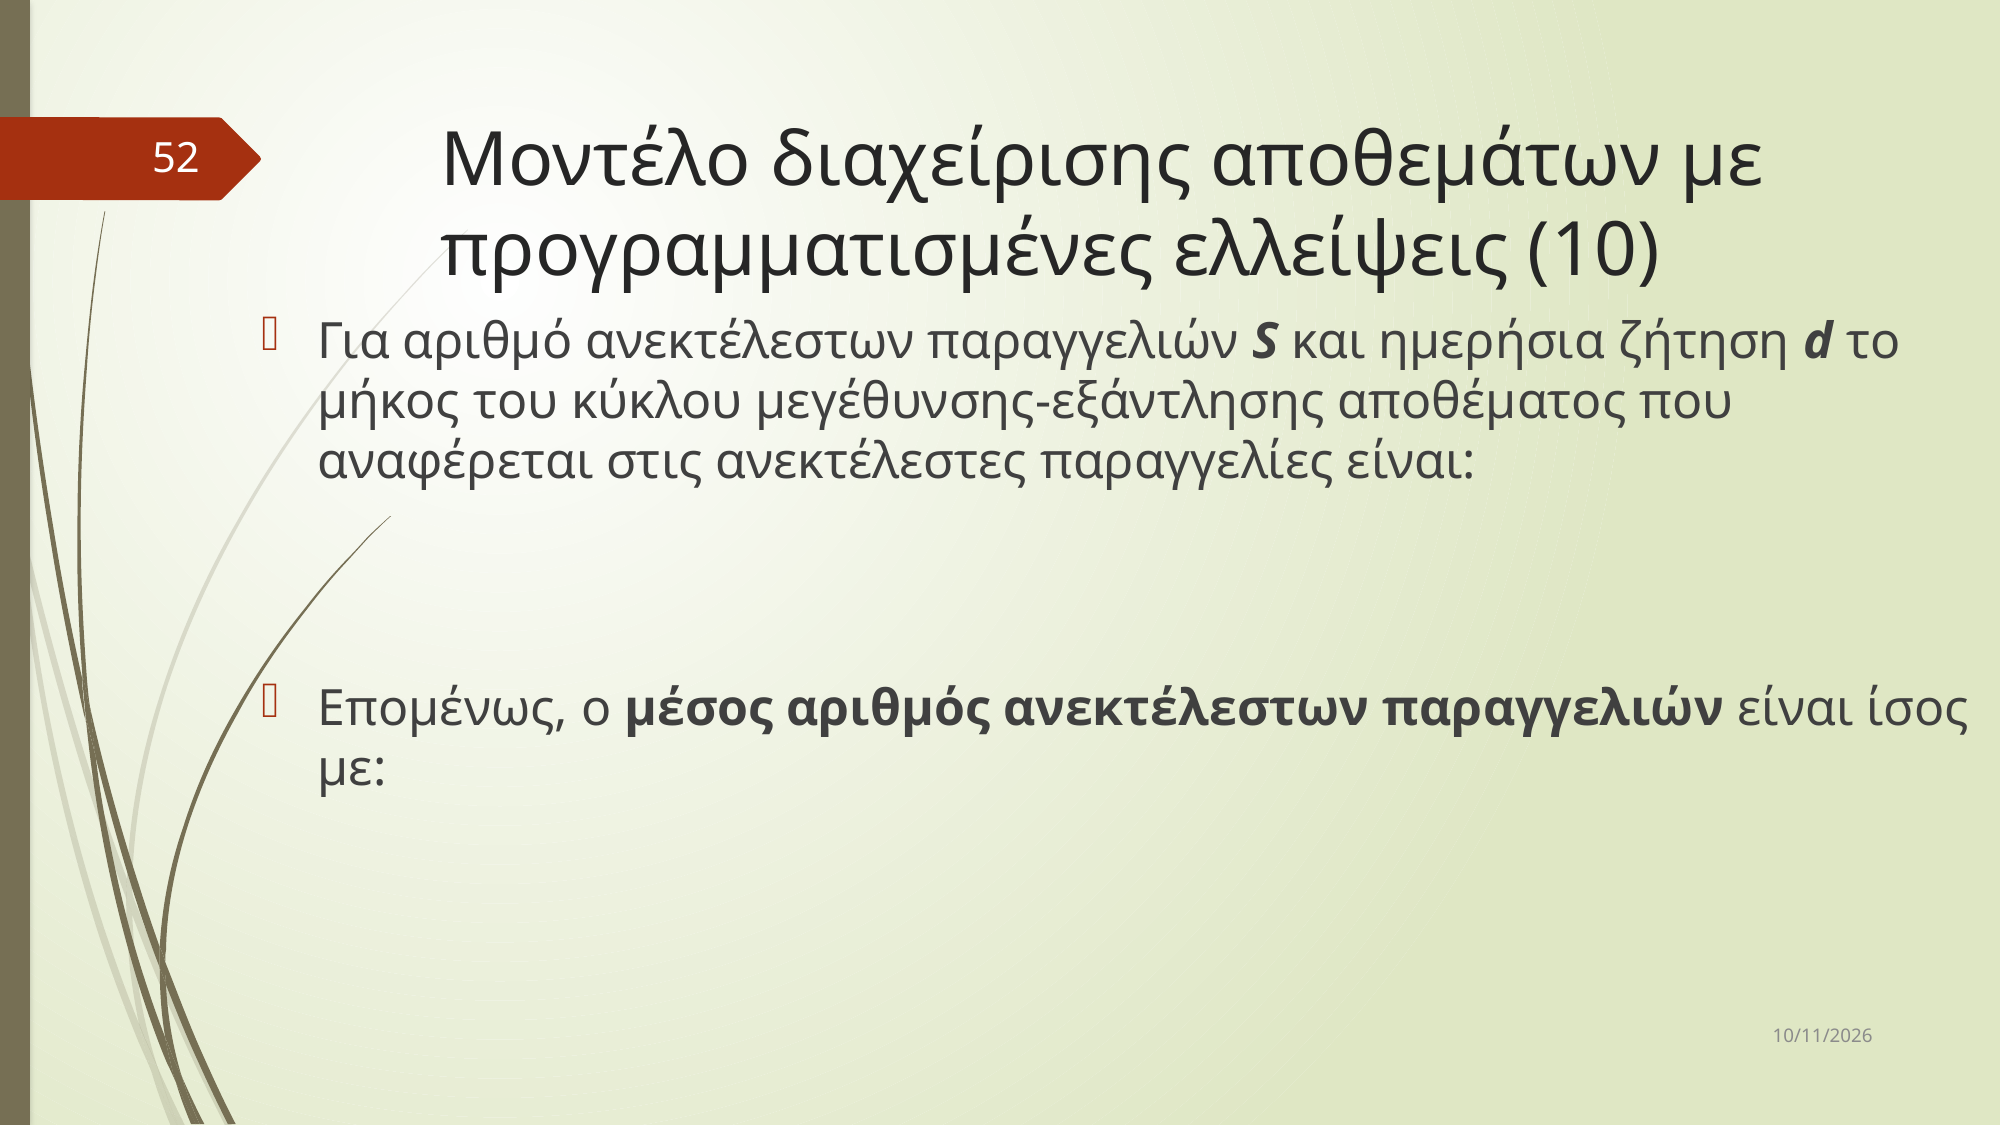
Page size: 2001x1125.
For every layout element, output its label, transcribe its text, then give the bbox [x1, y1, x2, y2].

title Μοντέλο διαχείρισης αποθεμάτων με προγραμματισμένες ελλείψεις (10) [425, 102, 1888, 313]
slide_number 52 [87, 129, 216, 190]
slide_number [1699, 1005, 1888, 1067]
